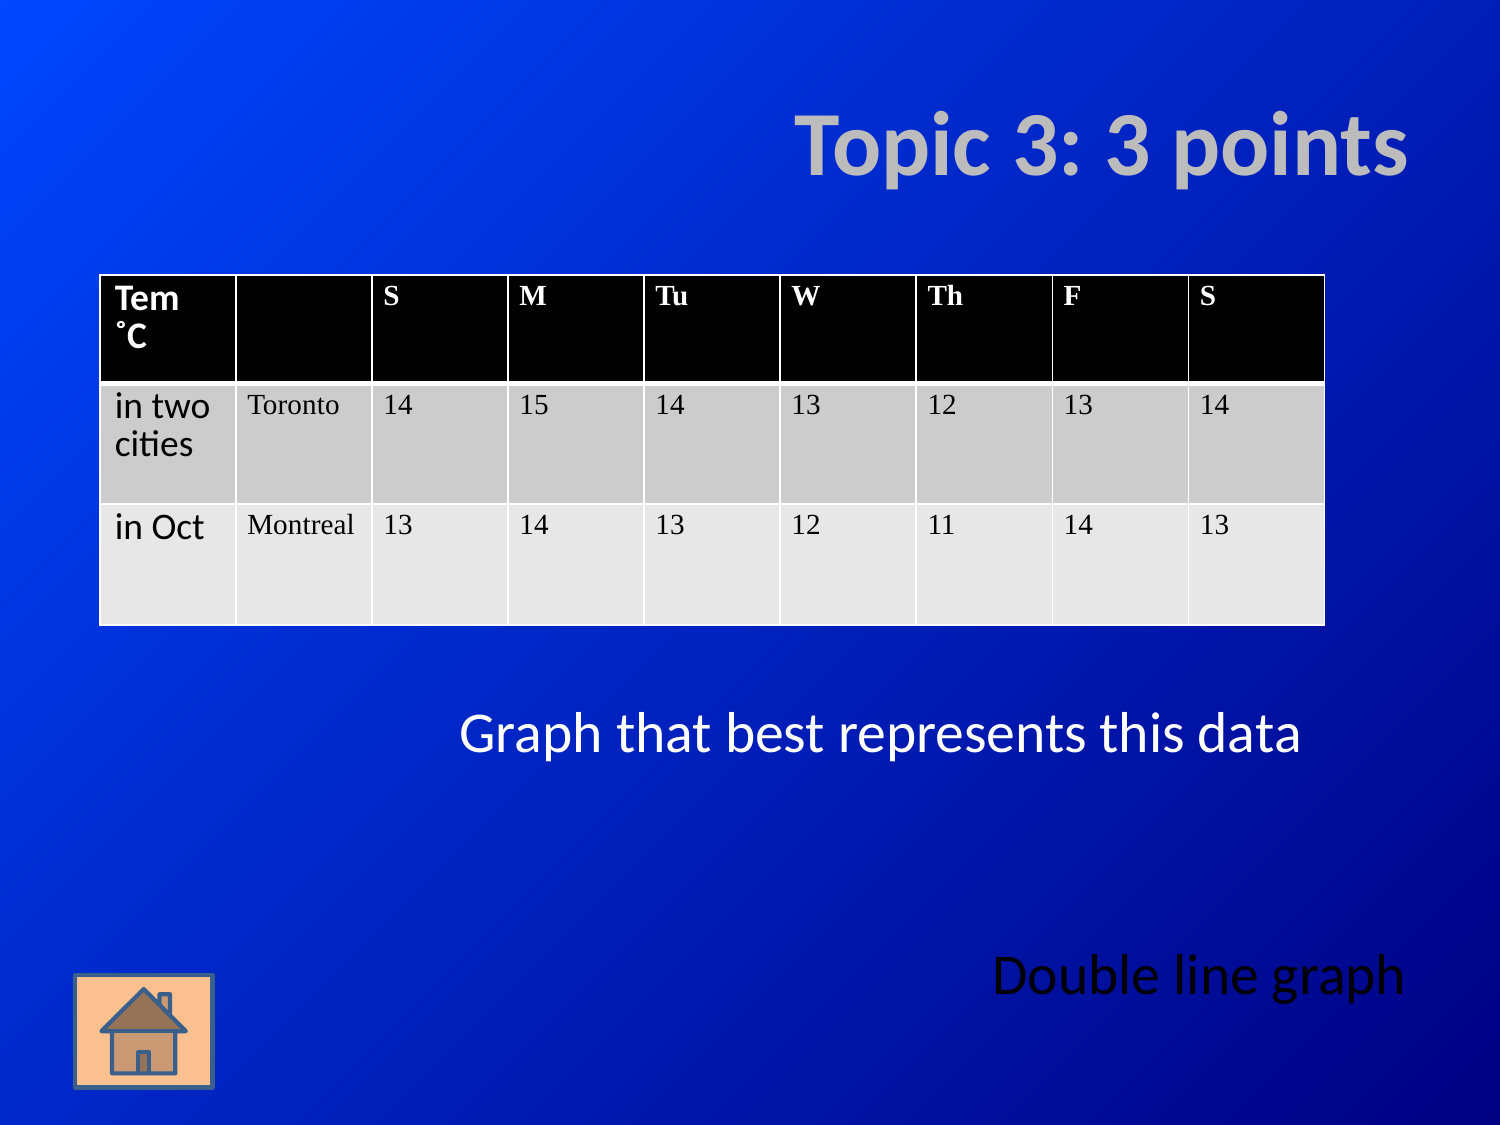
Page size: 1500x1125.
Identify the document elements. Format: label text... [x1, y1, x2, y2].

table_cell 13 [1053, 386, 1188, 503]
table_header M [509, 276, 643, 381]
table_cell 14 [373, 386, 507, 503]
table_cell 14 [1053, 505, 1188, 624]
table_header Tu [645, 276, 779, 381]
table_cell 12 [781, 505, 915, 624]
text_box [73, 973, 215, 1090]
table_header W [781, 276, 915, 381]
table_cell in Oct [101, 505, 235, 624]
table_header S [373, 276, 507, 381]
table_cell 11 [917, 505, 1052, 624]
table_cell 13 [645, 505, 779, 624]
table_cell 13 [1189, 505, 1324, 624]
list Graph that best represents this data Double line graph [337, 687, 1425, 1018]
table_header Th [917, 276, 1052, 381]
table_cell Toronto [237, 386, 371, 503]
table_cell Montreal [237, 505, 371, 624]
table_header Tem ˚C [101, 276, 235, 381]
table_cell 12 [917, 386, 1052, 503]
table_cell 13 [781, 386, 915, 503]
table_cell 14 [1189, 386, 1324, 503]
table_cell 14 [509, 505, 643, 624]
table_header F [1053, 276, 1188, 381]
table_cell 13 [373, 505, 507, 624]
table_cell 14 [645, 386, 779, 503]
table_cell 15 [509, 386, 643, 503]
table_header S [1189, 276, 1324, 381]
table_header [237, 276, 371, 381]
title Topic 3: 3 points [75, 45, 1425, 233]
table_cell in two cities [101, 386, 235, 503]
